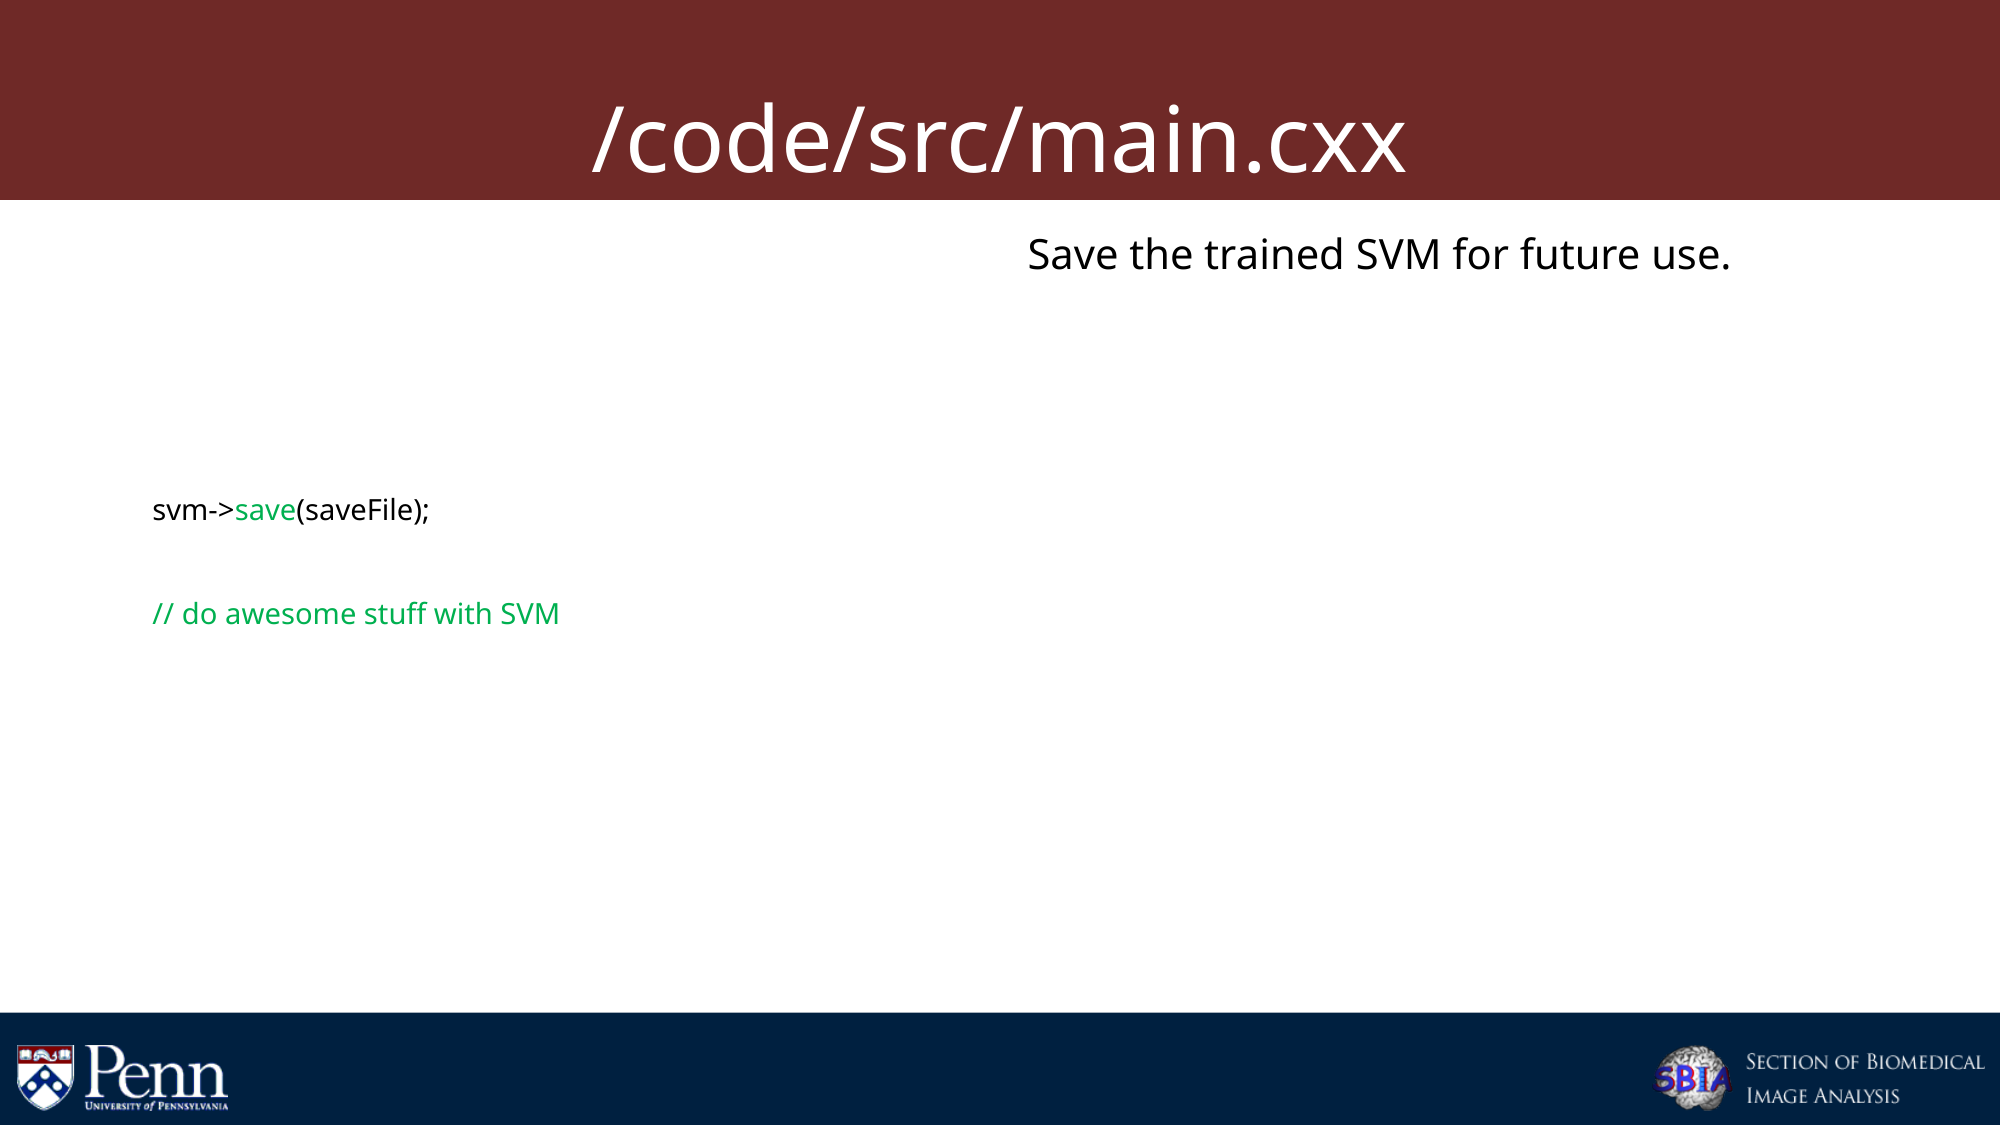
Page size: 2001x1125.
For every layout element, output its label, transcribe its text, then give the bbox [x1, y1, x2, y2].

picture [17, 1045, 228, 1111]
picture [1652, 1044, 1985, 1112]
title /code/src/main.cxx [137, 0, 1863, 200]
list svm->train(training_data, cv::ml::ROW_SAMPLE, labels ); svm->save(saveFile); // do awesome stuff with SVM [137, 226, 985, 987]
list Save the trained SVM for future use. [1012, 226, 1863, 987]
